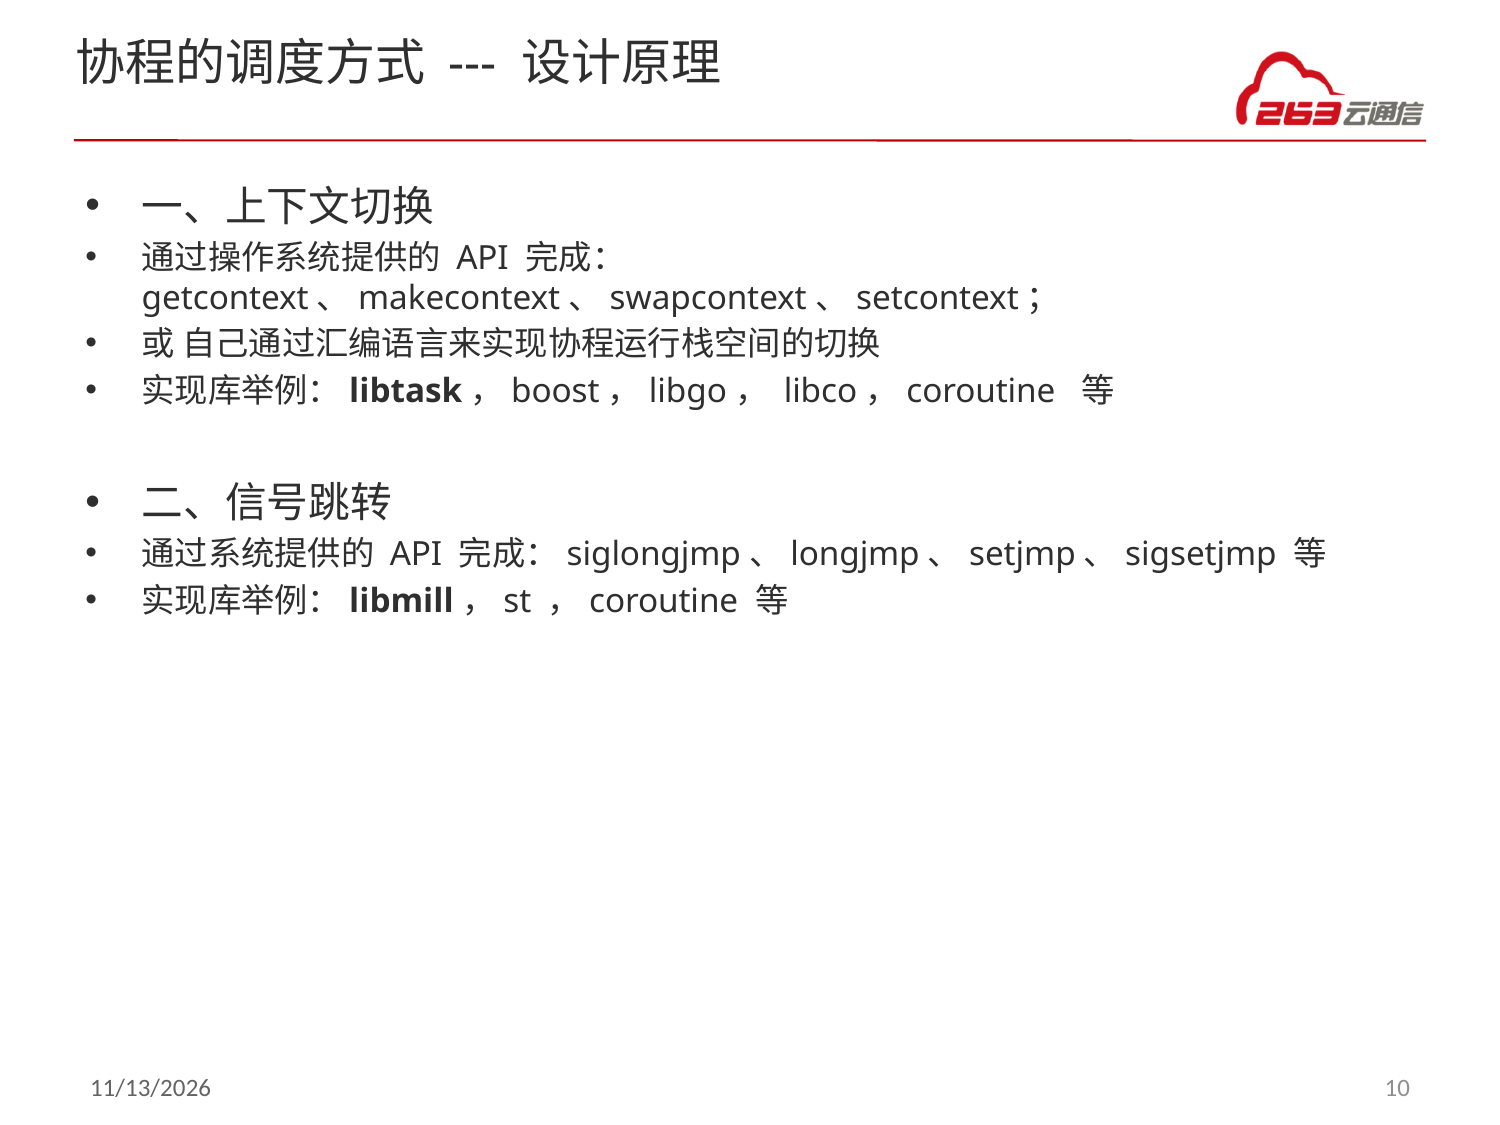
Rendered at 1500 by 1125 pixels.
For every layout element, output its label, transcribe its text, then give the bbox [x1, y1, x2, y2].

picture [1230, 37, 1430, 141]
list 一、上下文切换 通过操作系统提供的 API 完成：getcontext、makecontext、swapcontext、setcontext； 或 自己通过汇编语言来实现协程运行栈空间的切换 实现库举例：libtask，boost，libgo， libco，coroutine 等 二、信号跳转 通过系统提供的 API 完成：siglongjmp、longjmp、setjmp、sigsetjmp 等 实现库举例：libmill，st ，coroutine 等 [70, 171, 1421, 1016]
title 协程的调度方式 --- 设计原理 [75, 30, 1235, 136]
